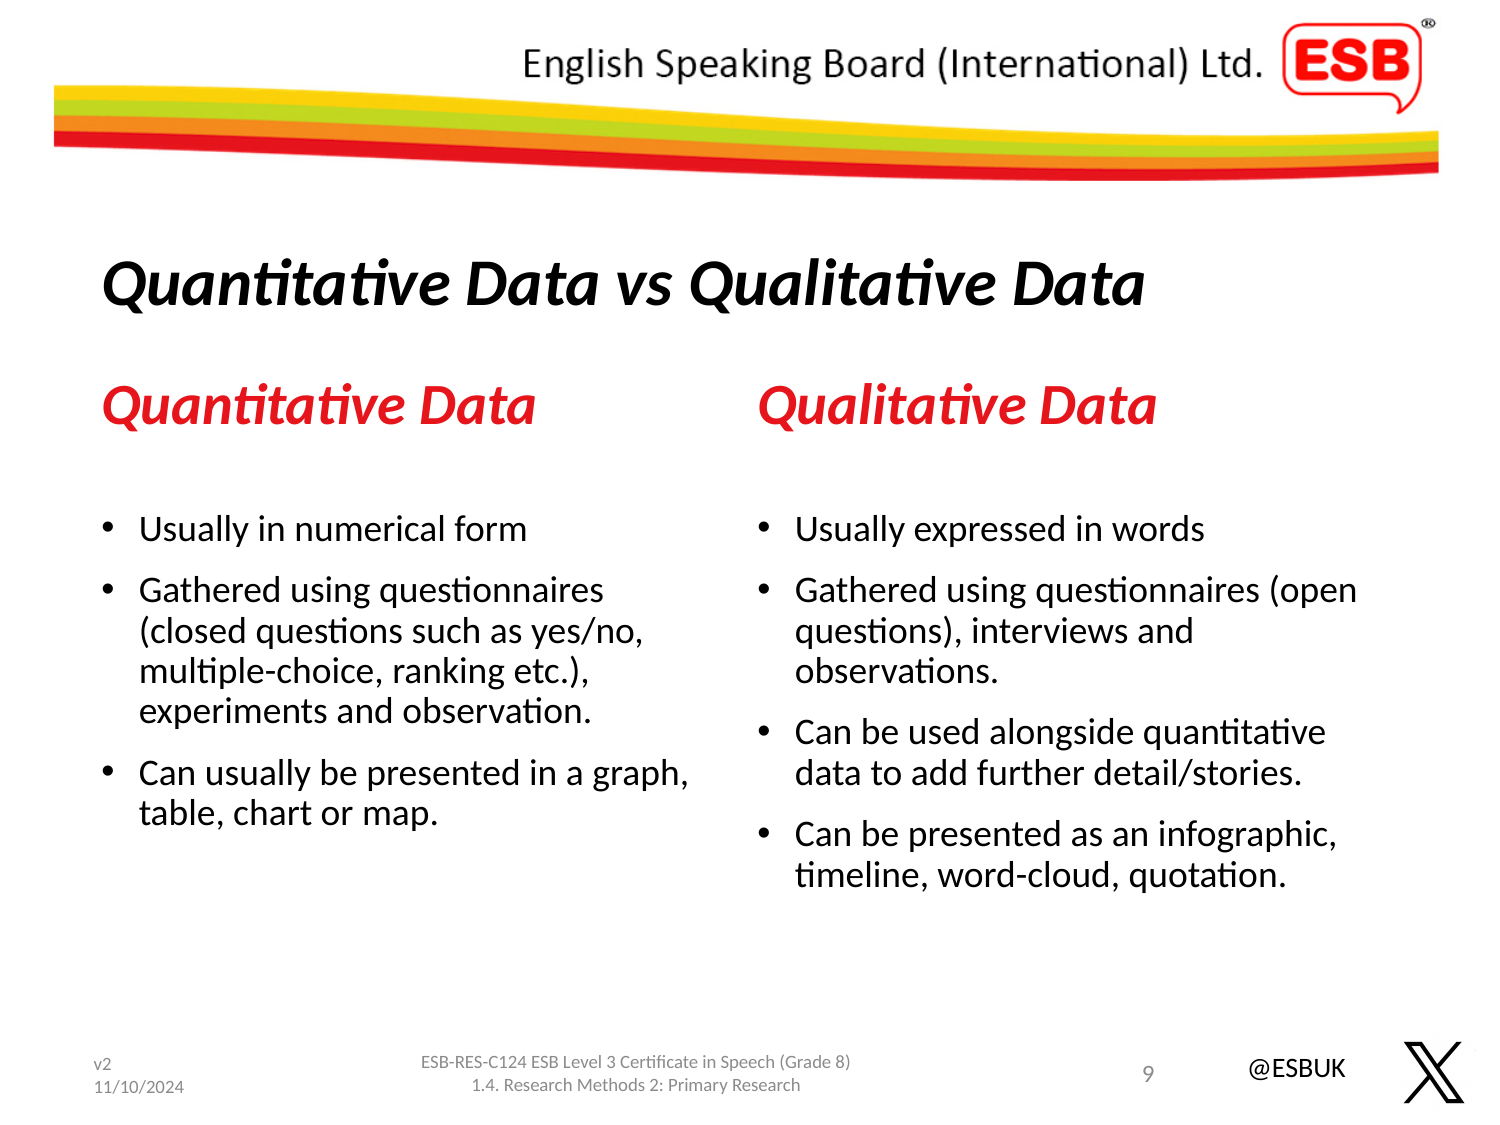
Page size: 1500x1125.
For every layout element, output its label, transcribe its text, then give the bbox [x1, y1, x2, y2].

text_box Quantitative Data vs Qualitative Data [86, 174, 1381, 393]
text_box Usually in numerical form Gathered using questionnaires (closed questions such as yes/no, multiple-choice, ranking etc.), experiments and observation. Can usually be presented in a graph, table, chart or map. [86, 501, 721, 852]
picture [1395, 1029, 1476, 1116]
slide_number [78, 1044, 214, 1105]
picture [0, 0, 1500, 189]
text_box Quantitative Data [86, 366, 721, 501]
slide_number 9 [924, 1042, 1170, 1103]
text_box Qualitative Data [742, 366, 1381, 501]
text_box Usually expressed in words Gathered using questionnaires (open questions), interviews and observations. Can be used alongside quantitative data to add further detail/stories. Can be presented as an infographic, timeline, word-cloud, quotation. [742, 501, 1381, 1107]
footer ESB-RES-C124 ESB Level 3 Certificate in Speech (Grade 8) 1.4. Research Methods 2: Primary Research [390, 1042, 882, 1103]
